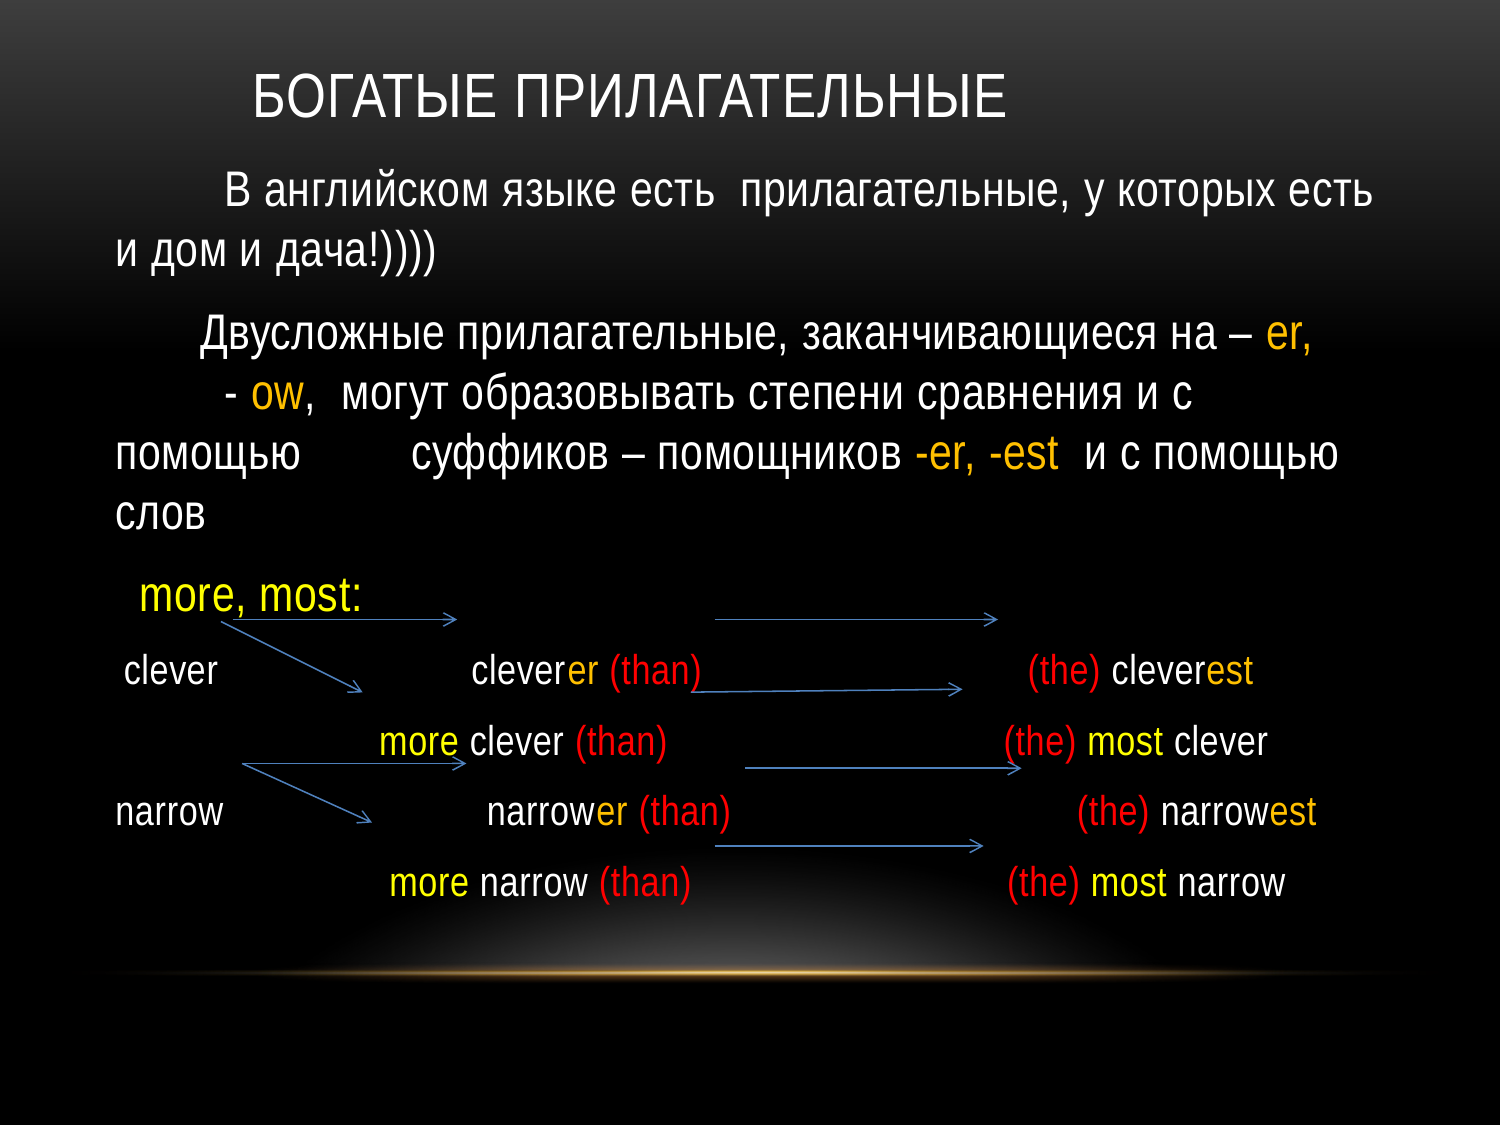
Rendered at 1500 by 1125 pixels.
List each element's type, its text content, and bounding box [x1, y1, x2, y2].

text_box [690, 689, 963, 693]
picture [0, 0, 1500, 1125]
title Богатые прилагательные [99, 45, 1400, 138]
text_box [220, 621, 363, 693]
list В английском языке есть прилагательные, у которых есть и дом и дача!)))) Двусложные прилагательные, заканчивающиеся на – er, - ow, могут образовывать степени сравнения и с помощью суффиков – помощников -er, -est и с помощью слов more, most: clever cleverer (than) (the) cleverest more clever (than) (the) most clever narrow narrower (than) (the) narrowest more narrow (than) (the) most narrow [100, 149, 1401, 914]
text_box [241, 763, 373, 823]
